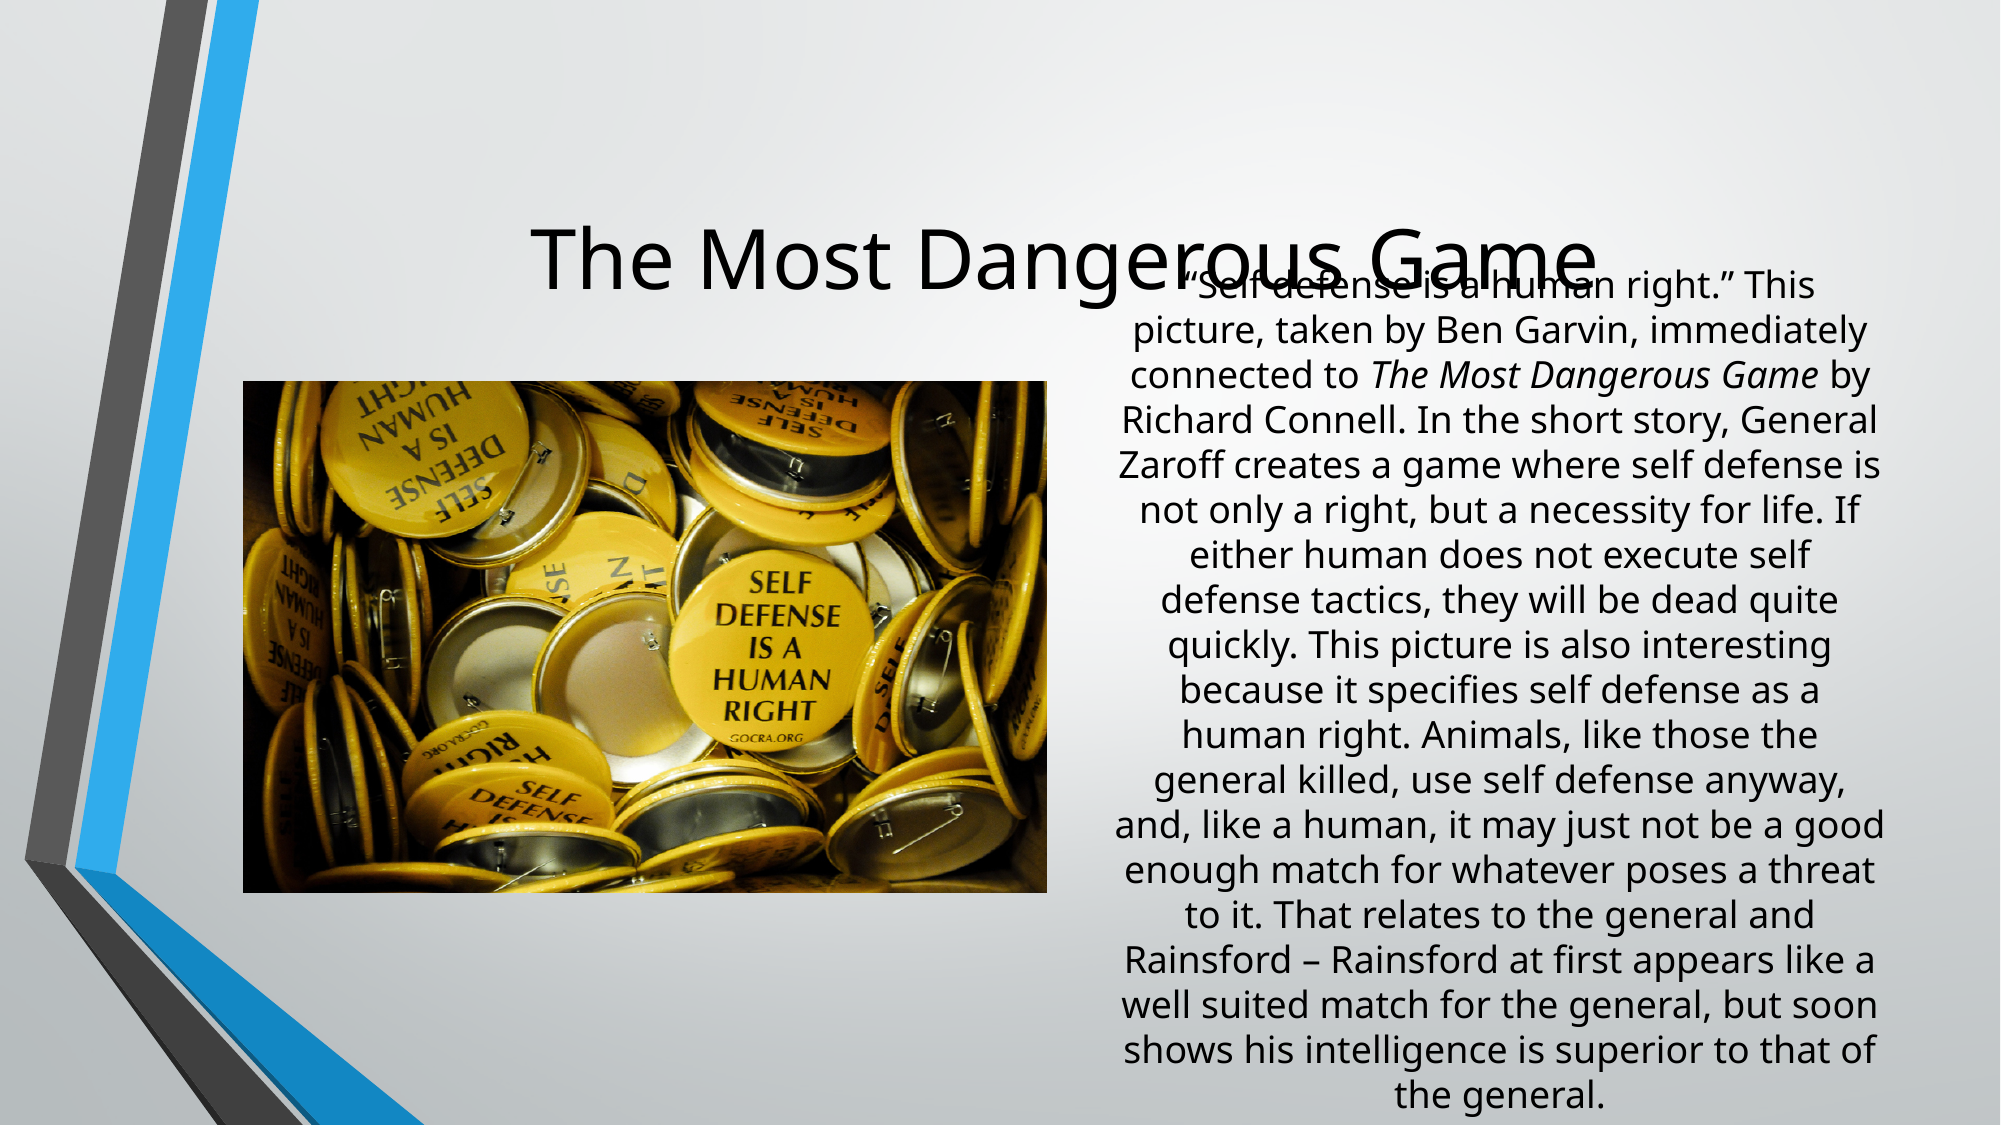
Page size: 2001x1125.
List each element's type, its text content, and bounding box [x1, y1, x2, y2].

list “Self defense is a human right.” This picture, taken by Ben Garvin, immediately connected to The Most Dangerous Game by Richard Connell. In the short story, General Zaroff creates a game where self defense is not only a right, but a necessity for life. If either human does not execute self defense tactics, they will be dead quite quickly. This picture is also interesting because it specifies self defense as a human right. Animals, like those the general killed, use self defense anyway, and, like a human, it may just not be a good enough match for whatever poses a threat to it. That relates to the general and Rainsford – Rainsford at first appears like a well suited match for the general, but soon shows his intelligence is superior to that of the general. [1098, 432, 1902, 945]
title The Most Dangerous Game [243, 112, 1887, 400]
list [243, 380, 1047, 893]
